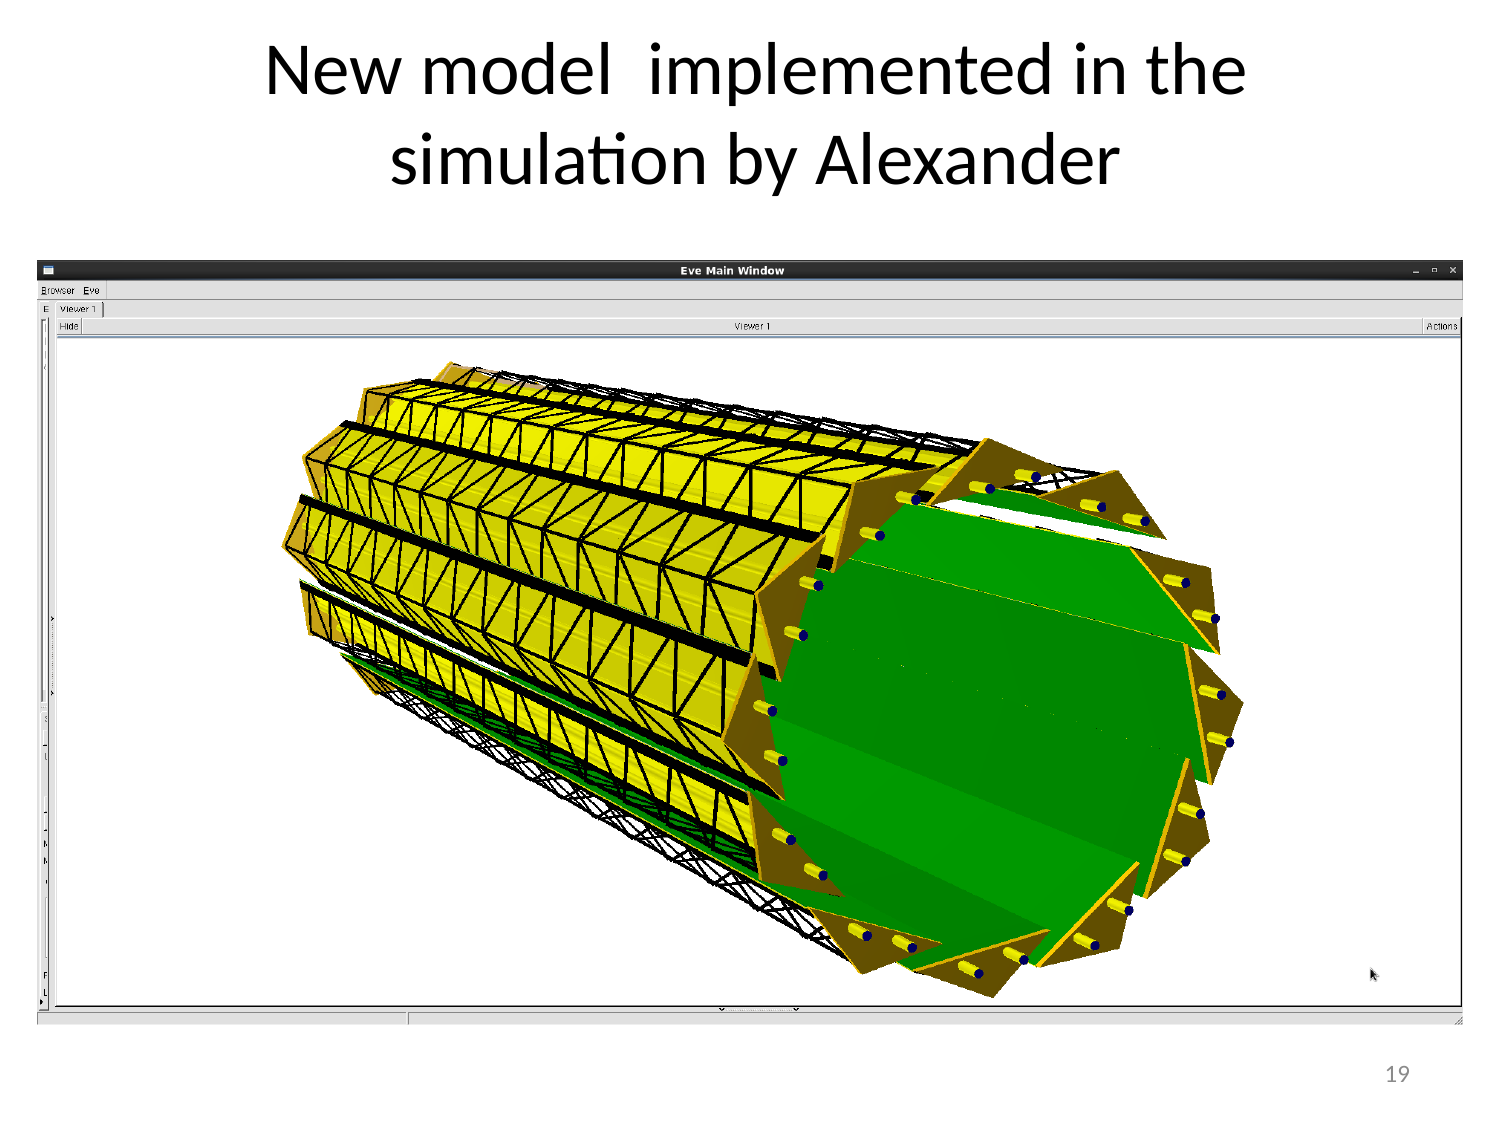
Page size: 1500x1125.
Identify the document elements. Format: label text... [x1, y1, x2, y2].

slide_number 19 [1074, 1042, 1425, 1103]
picture [37, 260, 1463, 1026]
text_box New model implemented in the simulation by Alexander [174, 12, 1338, 208]
